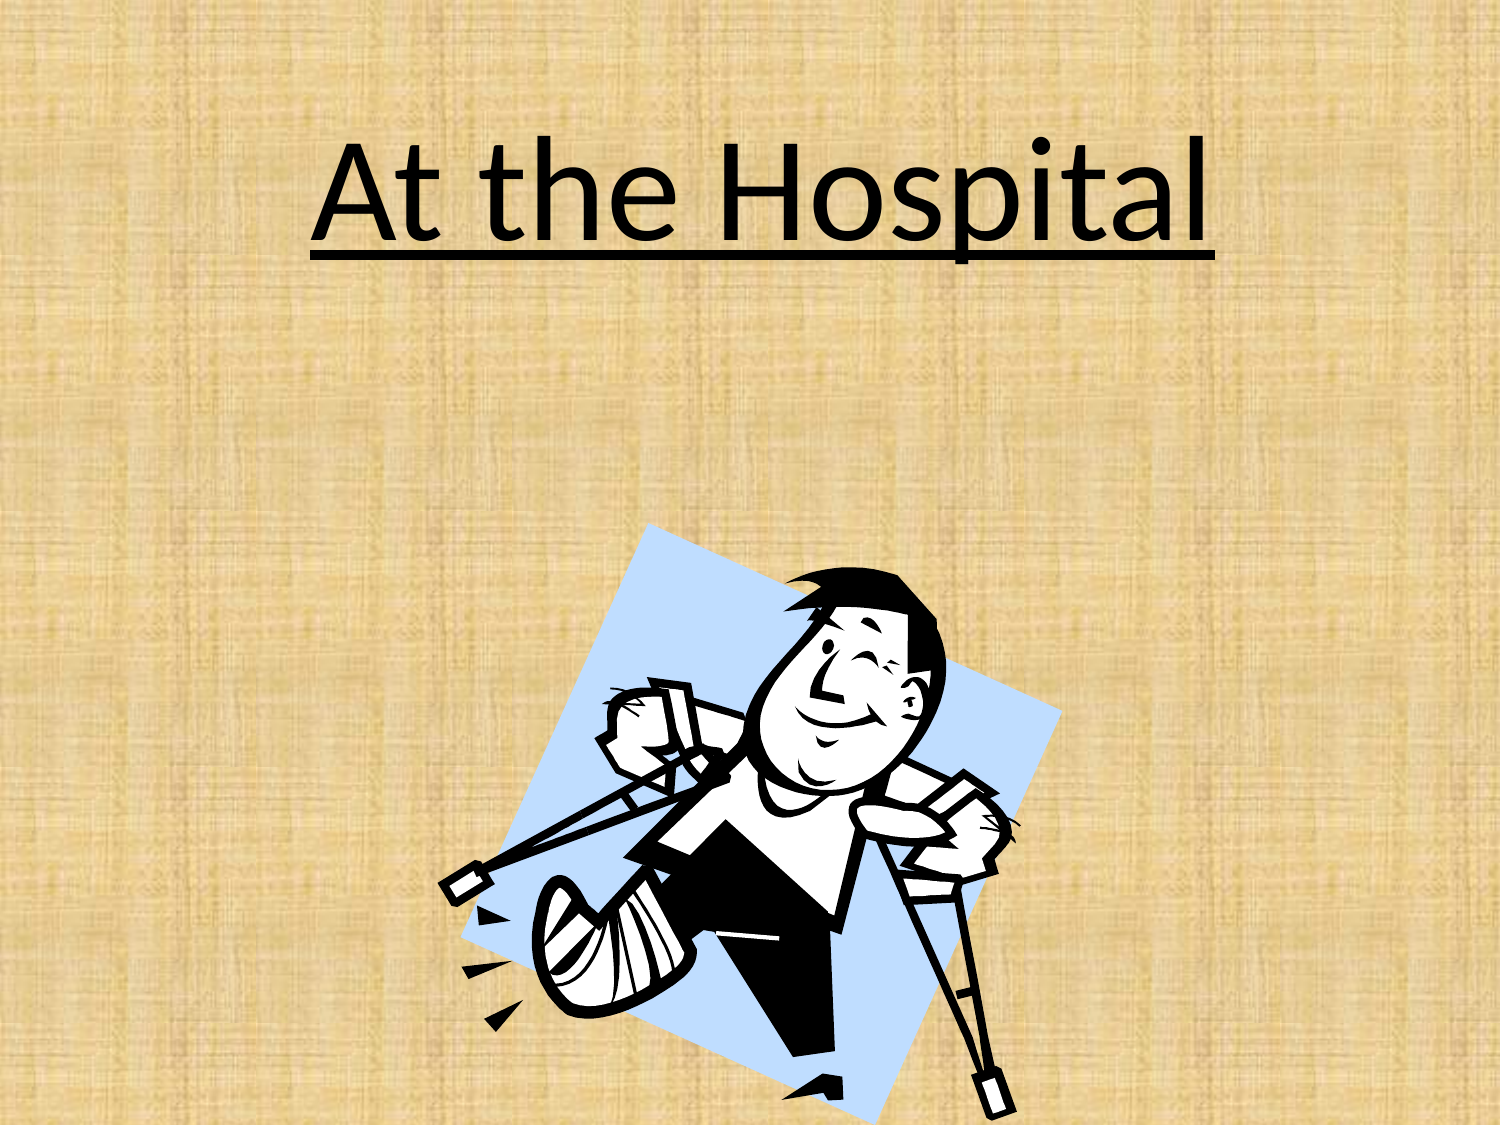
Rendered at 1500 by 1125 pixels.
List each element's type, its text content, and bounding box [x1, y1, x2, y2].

title At the Hospital [125, 149, 1400, 392]
picture [0, 0, 1500, 1125]
